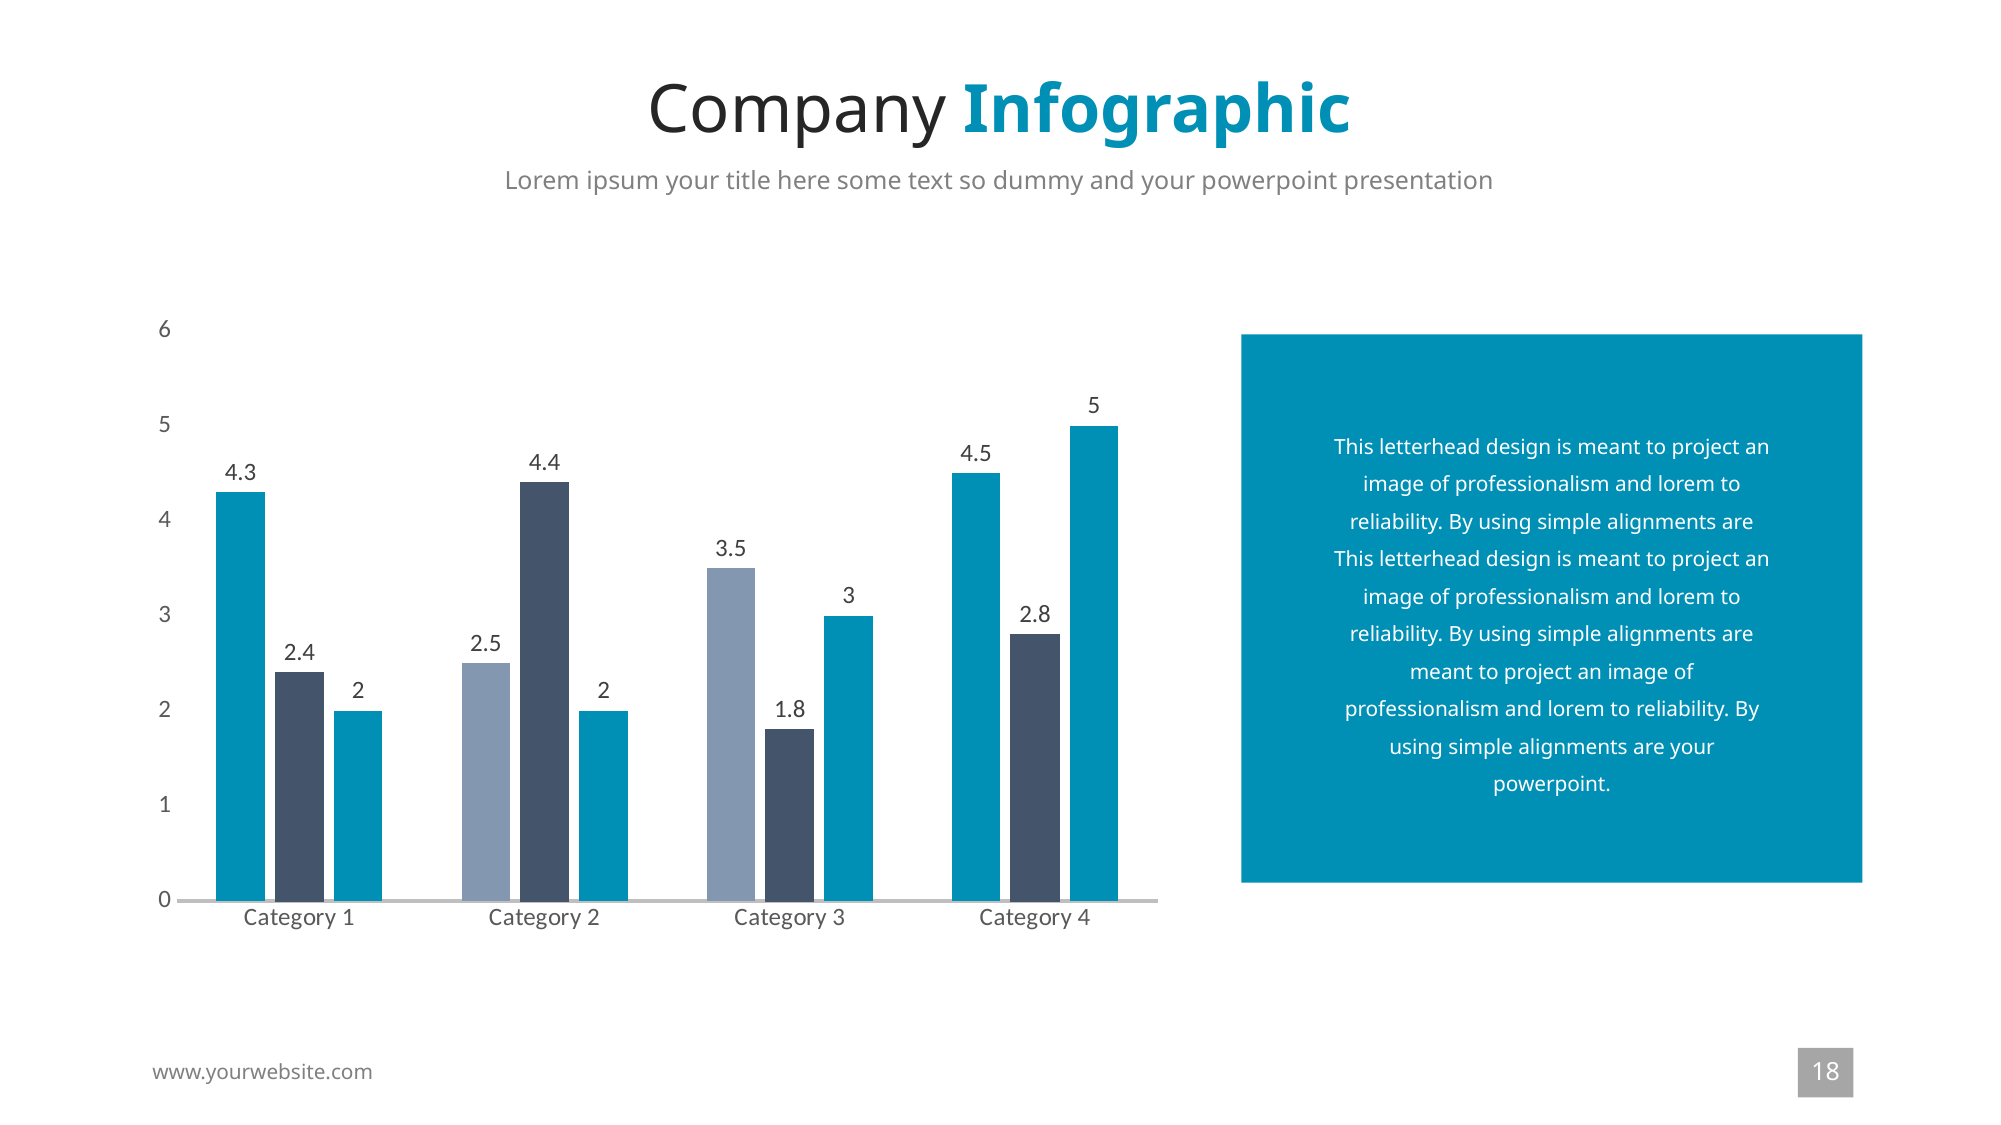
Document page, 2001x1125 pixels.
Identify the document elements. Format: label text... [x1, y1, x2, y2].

text_box [1240, 333, 1863, 884]
slide_number 18 [1788, 1042, 1863, 1103]
list Lorem ipsum your title here some text so dummy and your powerpoint presentation [137, 160, 1863, 207]
title Company Infographic [137, 55, 1863, 160]
footer www.yourwebsite.com [137, 1042, 415, 1103]
chart [137, 305, 1179, 945]
text_box This letterhead design is meant to project an image of professionalism and lorem to reliability. By using simple alignments are This letterhead design is meant to project an image of professionalism and lorem to reliability. By using simple alignments are meant to project an image of professionalism and lorem to reliability. By using simple alignments are your powerpoint. [1332, 416, 1772, 801]
